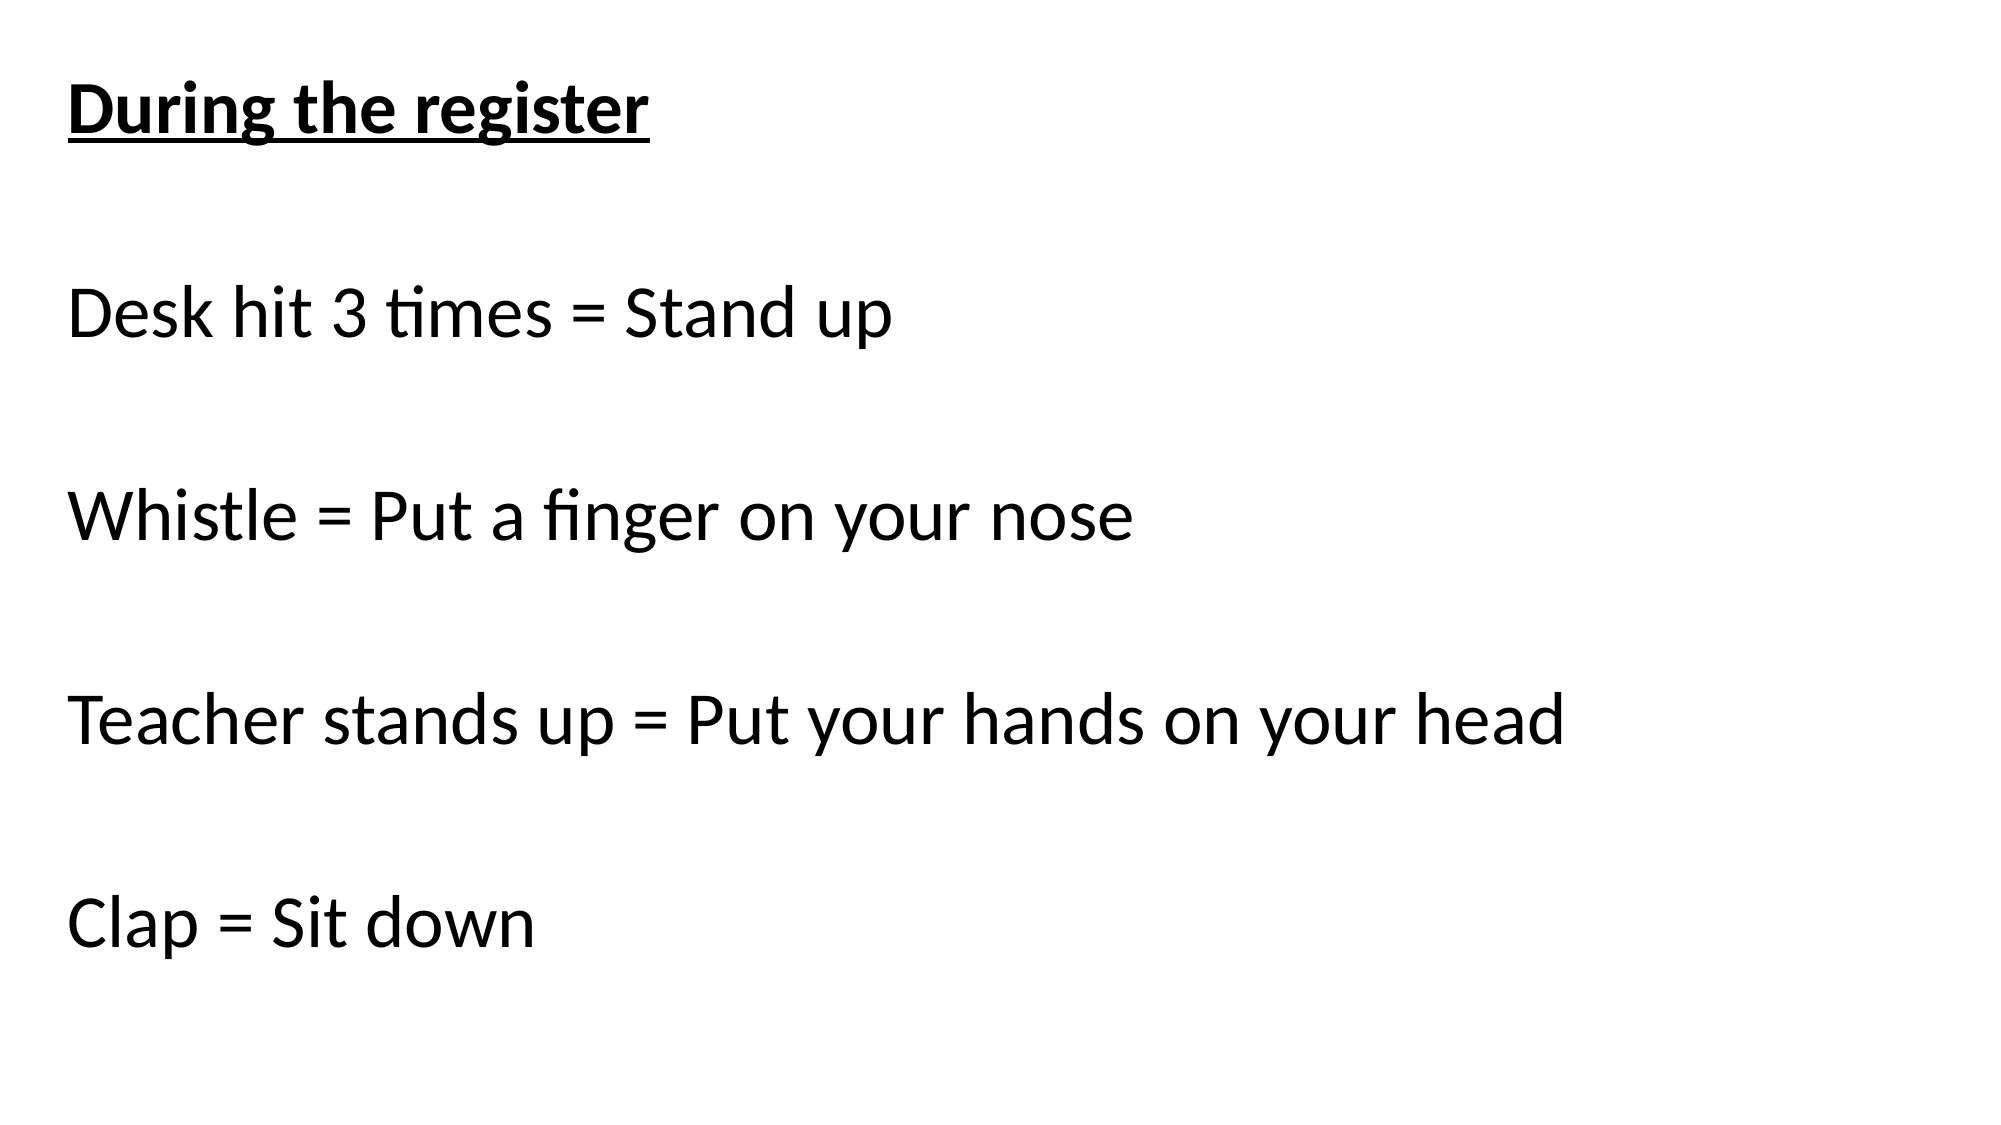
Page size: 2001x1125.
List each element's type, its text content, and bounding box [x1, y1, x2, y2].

list During the register Desk hit 3 times = Stand up Whistle = Put a finger on your nose Teacher stands up = Put your hands on your head Clap = Sit down [52, 61, 1933, 1055]
